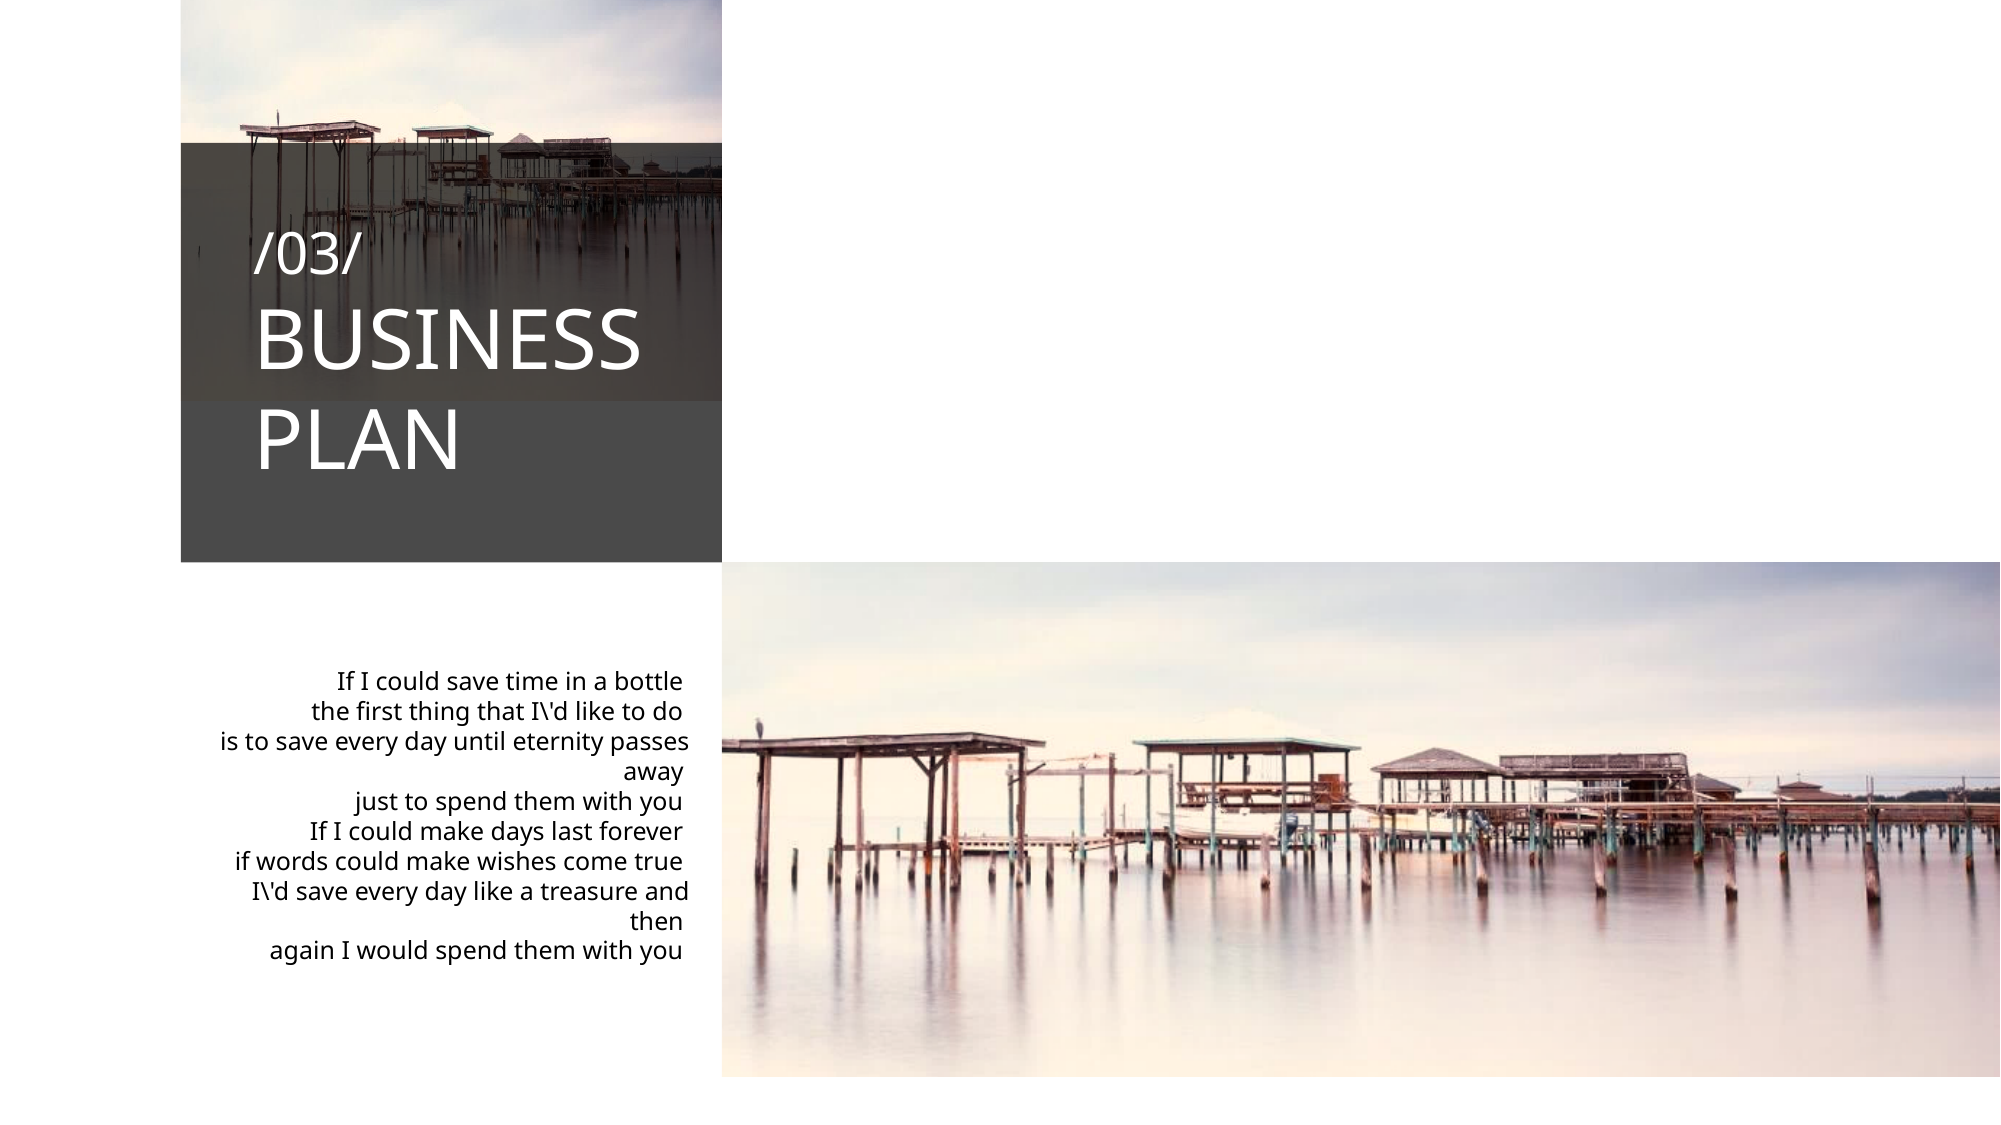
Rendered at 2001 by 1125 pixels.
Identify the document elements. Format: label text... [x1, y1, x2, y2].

text_box /03/ BUSINESS PLAN [238, 208, 747, 594]
picture [721, 562, 2000, 1077]
text_box [180, 402, 238, 563]
picture [180, 0, 722, 402]
text_box If I could save time in a bottle the first thing that I\'d like to do is to save every day until eternity passes away just to spend them with you If I could make days last forever if words could make wishes come true I\'d save every day like a treasure and then again I would spend them with you [197, 658, 705, 1003]
